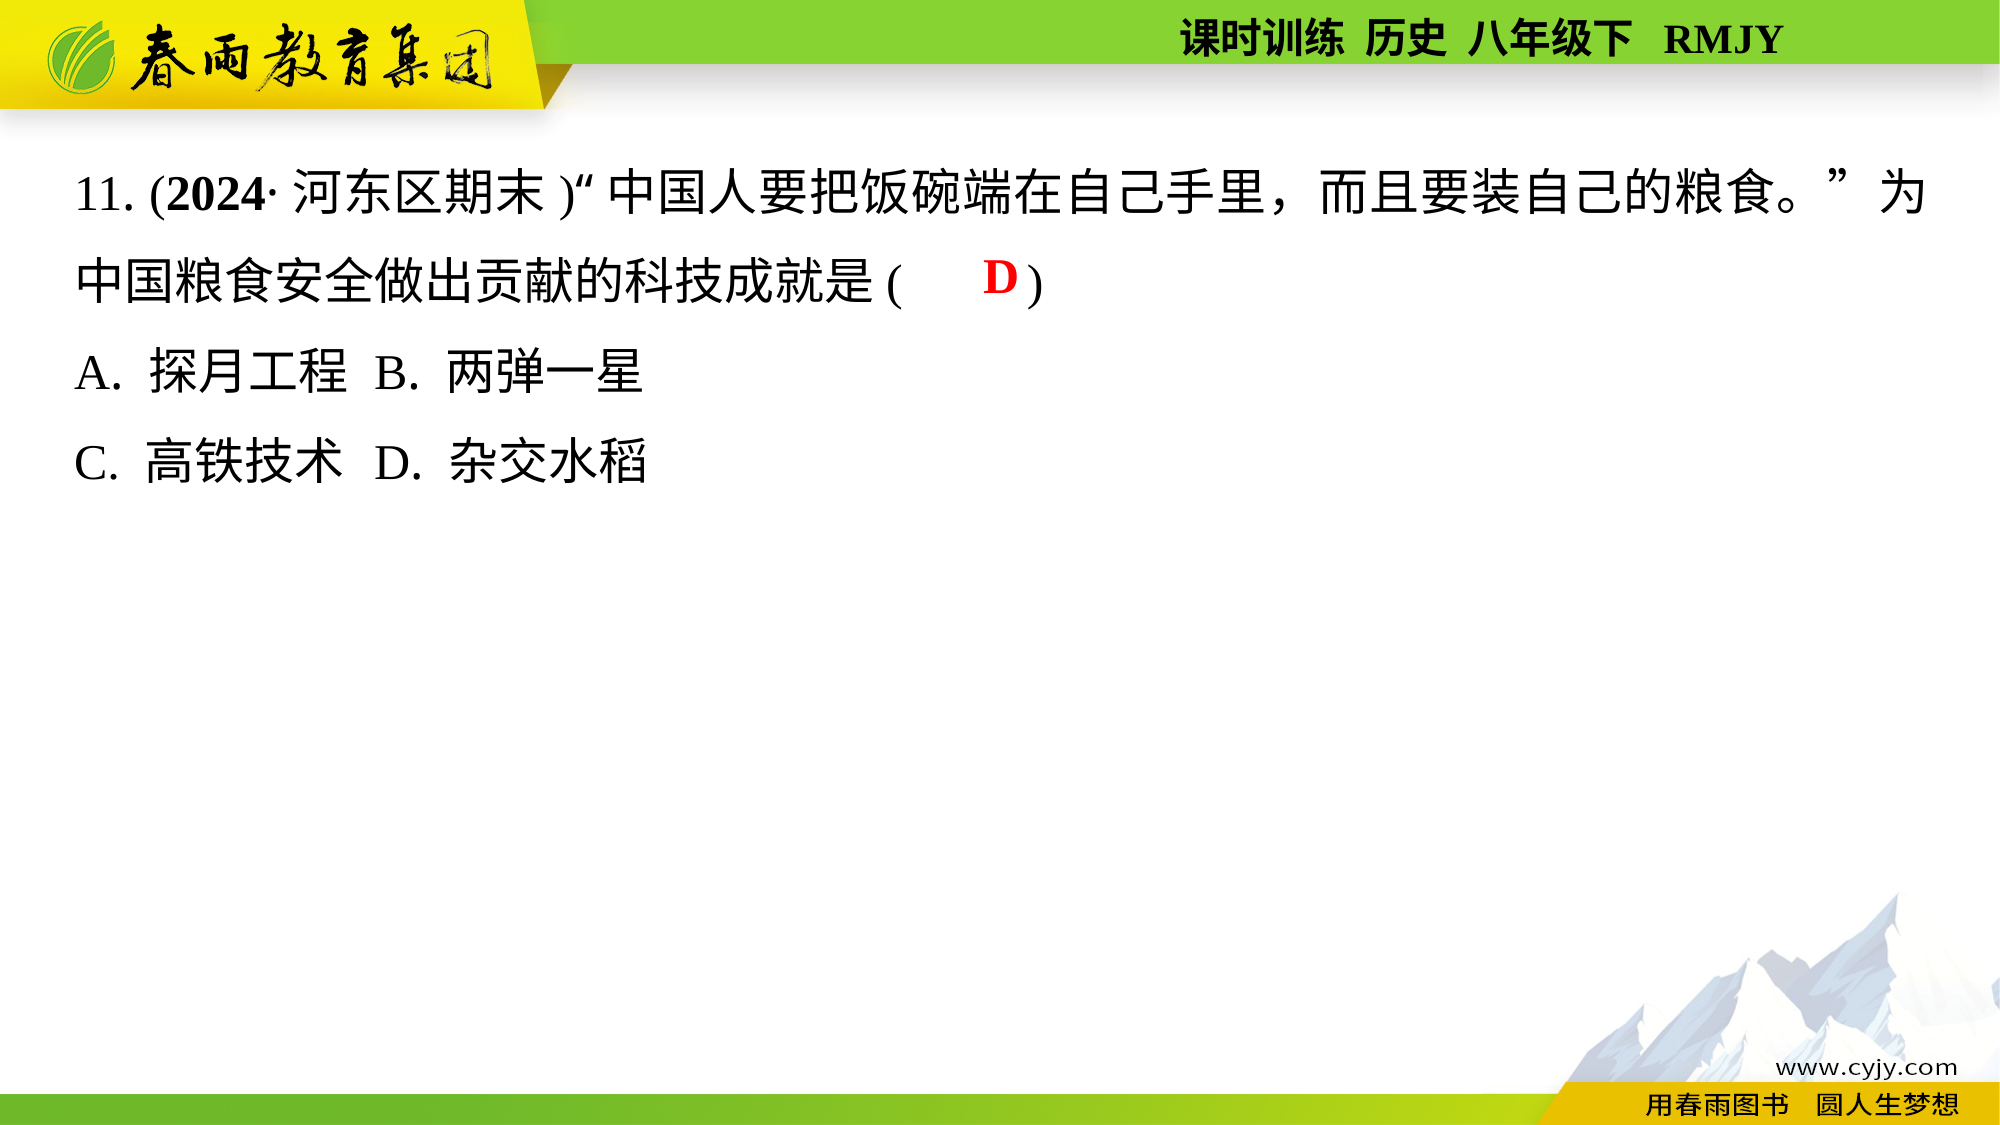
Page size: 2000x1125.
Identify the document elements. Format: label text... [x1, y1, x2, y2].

text_box D [968, 235, 1035, 311]
picture [0, 0, 2000, 1125]
list 11. (2024·河东区期末)“中国人要把饭碗端在自己手里，而且要装自己的粮食。”为中国粮食安全做出贡献的科技成就是( ) A. 探月工程 B. 两弹一星 C. 高铁技术 D. 杂交水稻 [59, 122, 1944, 490]
